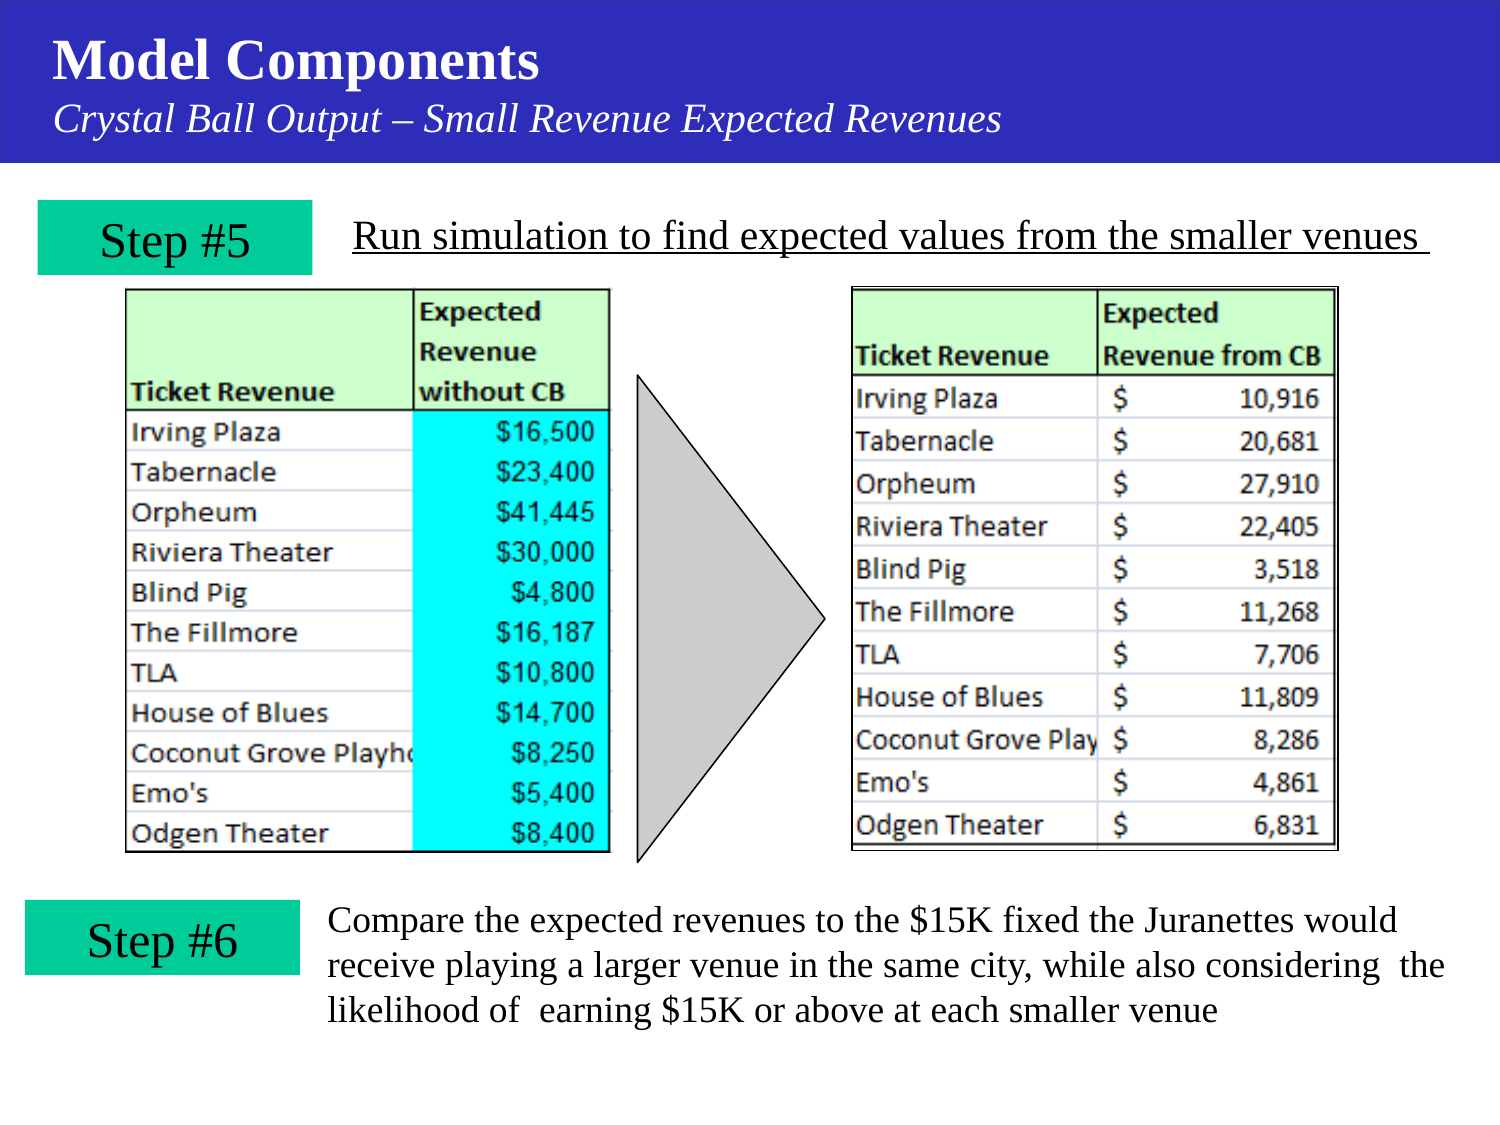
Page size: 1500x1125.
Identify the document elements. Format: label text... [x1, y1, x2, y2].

text_box Step #6 [24, 899, 300, 975]
picture [124, 287, 613, 854]
text_box Compare the expected revenues to the $15K fixed the Juranettes would receive playing a larger venue in the same city, while also considering the likelihood of earning $15K or above at each smaller venue [312, 887, 1475, 1038]
title Model Components Crystal Ball Output – Small Revenue Expected Revenues [37, 12, 1313, 151]
text_box Step #5 [37, 199, 313, 275]
text_box [637, 375, 826, 863]
text_box Run simulation to find expected values from the smaller venues [337, 200, 1463, 265]
picture [852, 287, 1338, 851]
